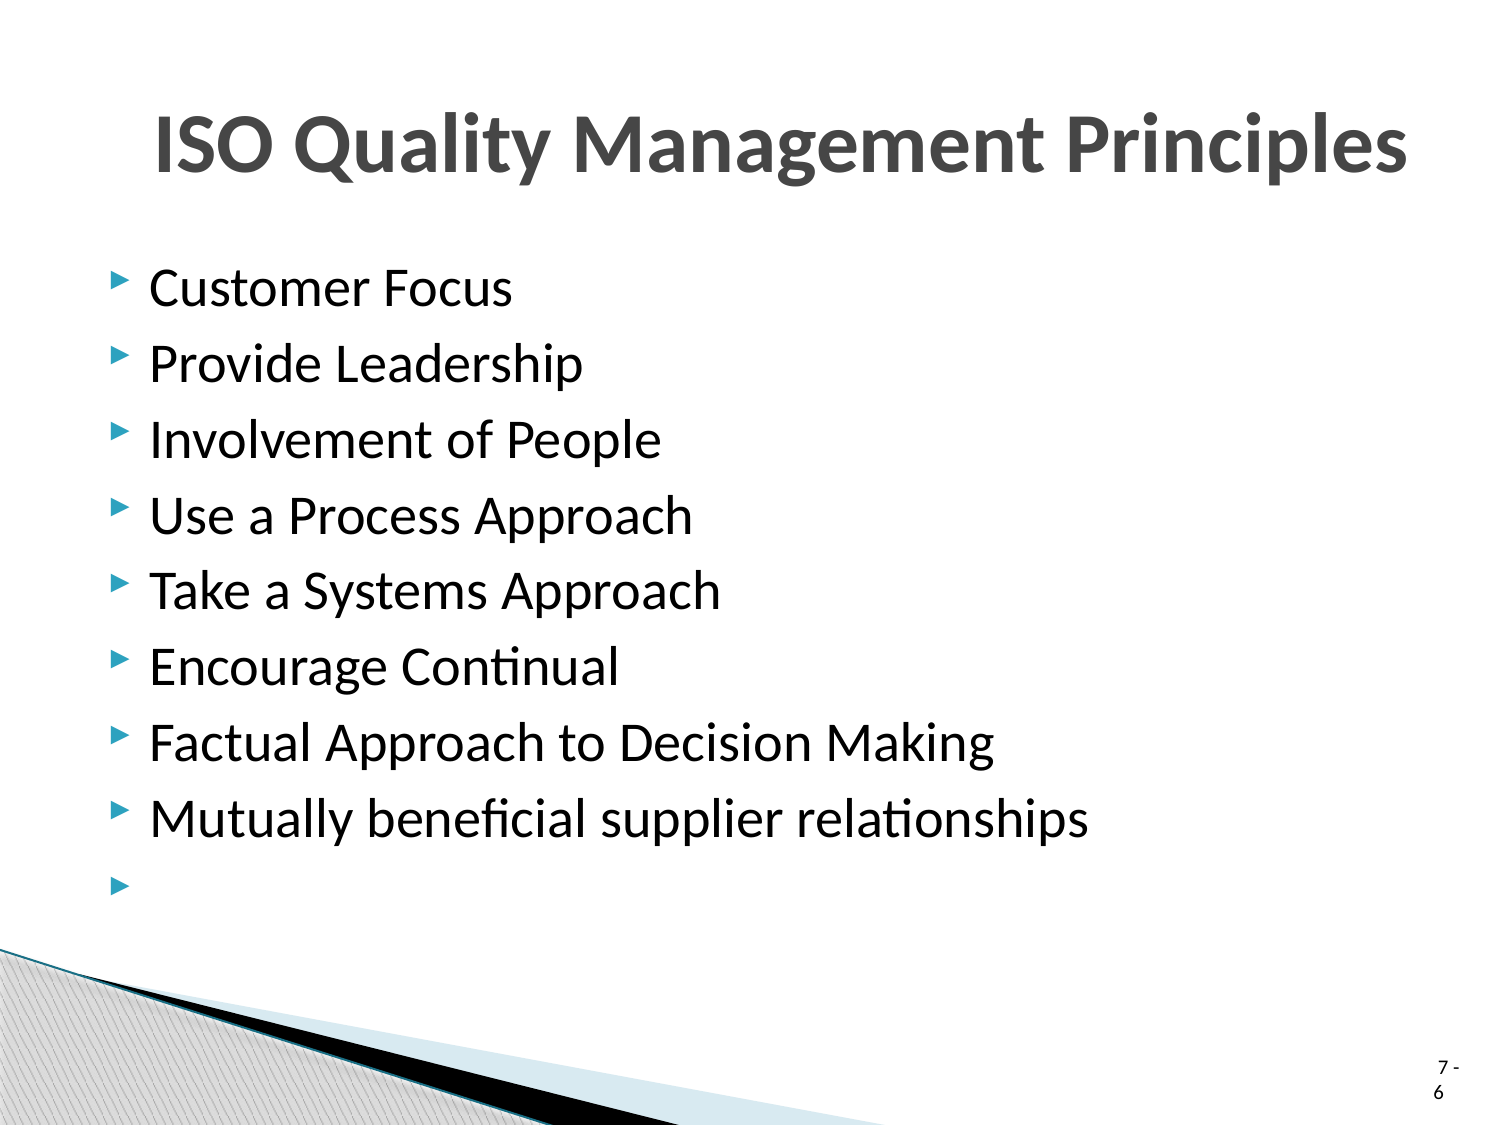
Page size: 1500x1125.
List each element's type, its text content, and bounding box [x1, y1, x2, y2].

slide_number 7 - 6 [1418, 1051, 1479, 1112]
title ISO Quality Management Principles [75, 45, 1425, 233]
list Customer Focus Provide Leadership Involvement of People Use a Process Approach Take a Systems Approach Encourage Continual Factual Approach to Decision Making Mutually beneficial supplier relationships [75, 243, 1425, 986]
